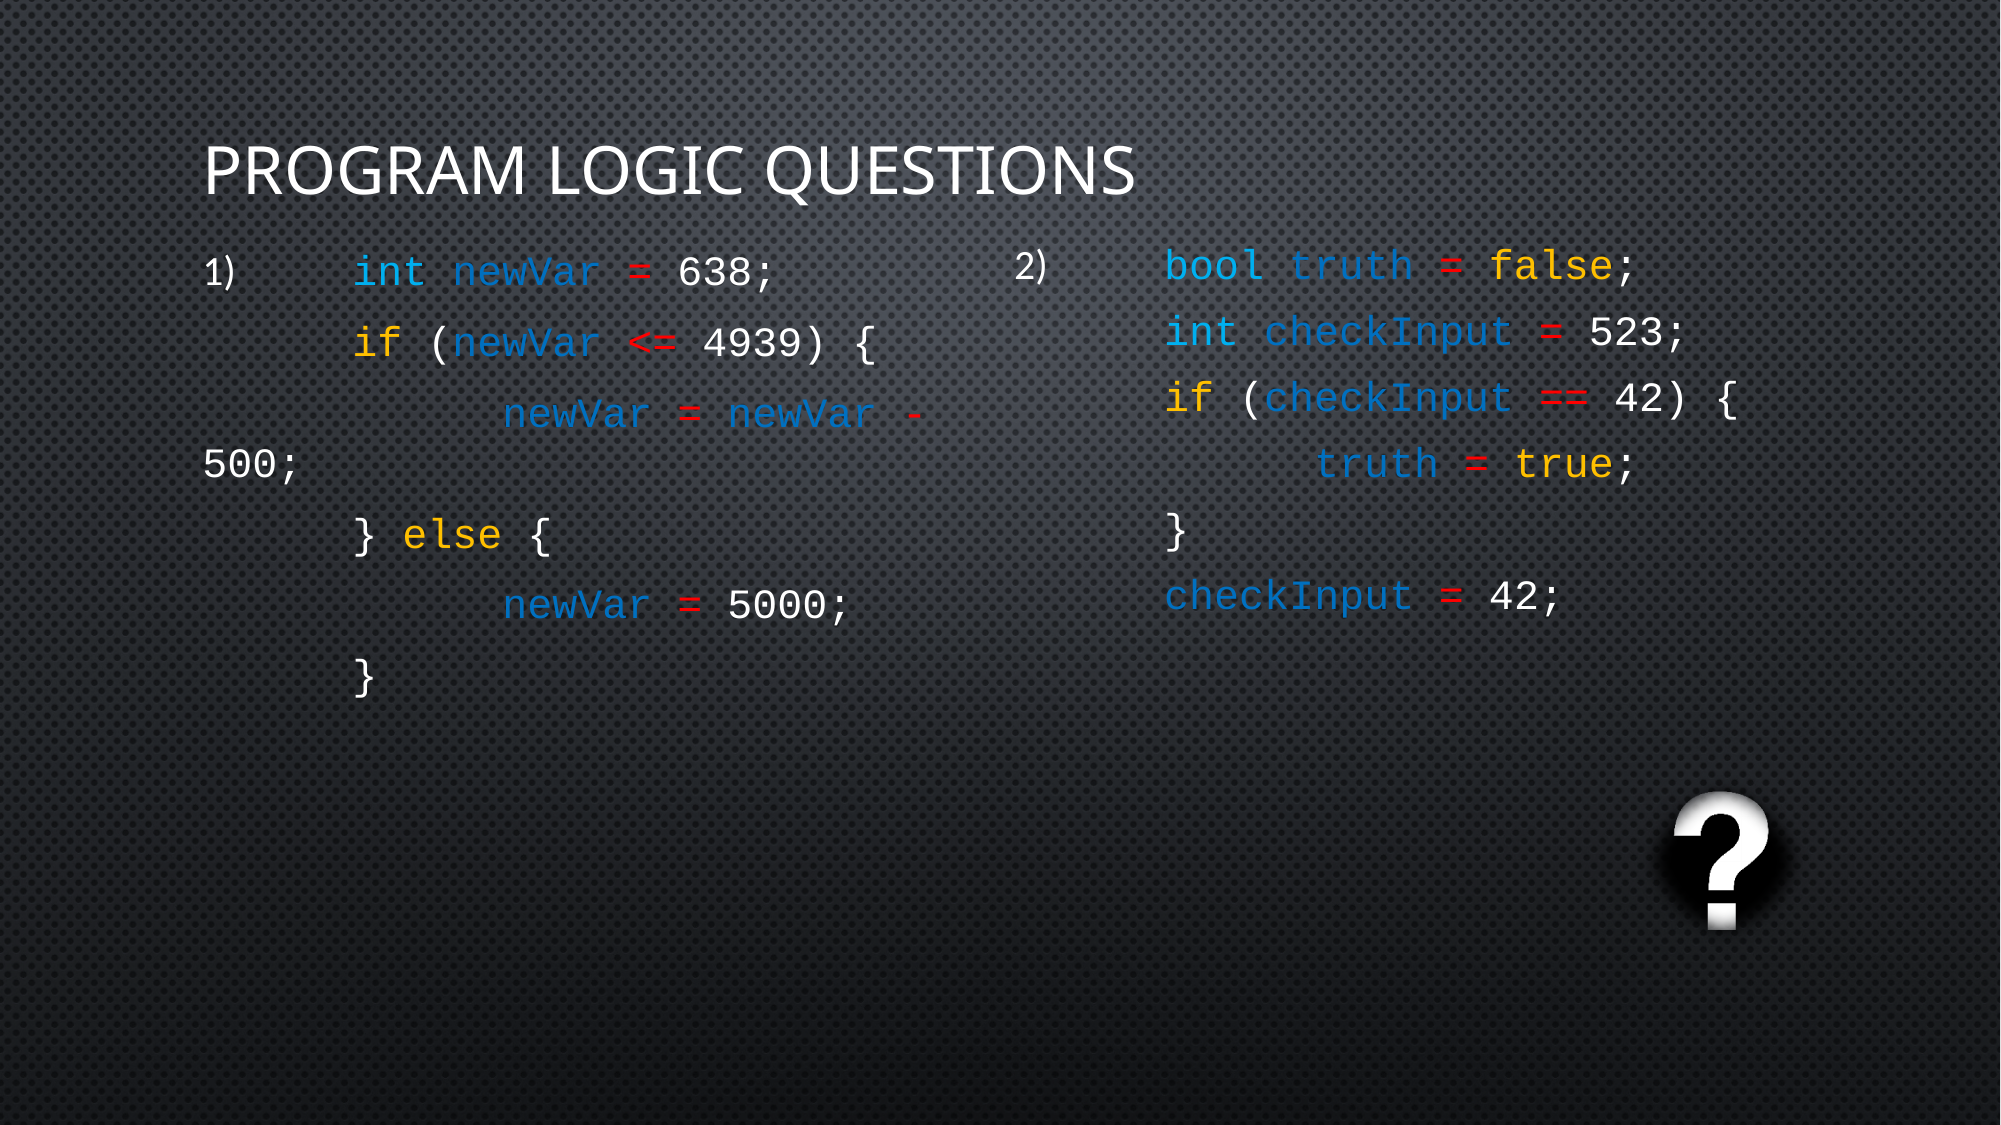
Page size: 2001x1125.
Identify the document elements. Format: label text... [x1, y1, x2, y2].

list 1) int newVar = 638; if (newVar <= 4939) { newVar = newVar - 500; } else { newVar = 5000; } [187, 236, 999, 992]
picture [1634, 772, 1813, 951]
text_box 2) bool truth = false; int checkInput = 523; if (checkInput == 42) { truth = true; } checkInput = 42; [999, 236, 1813, 992]
title Program Logic Questions [187, 99, 1813, 236]
